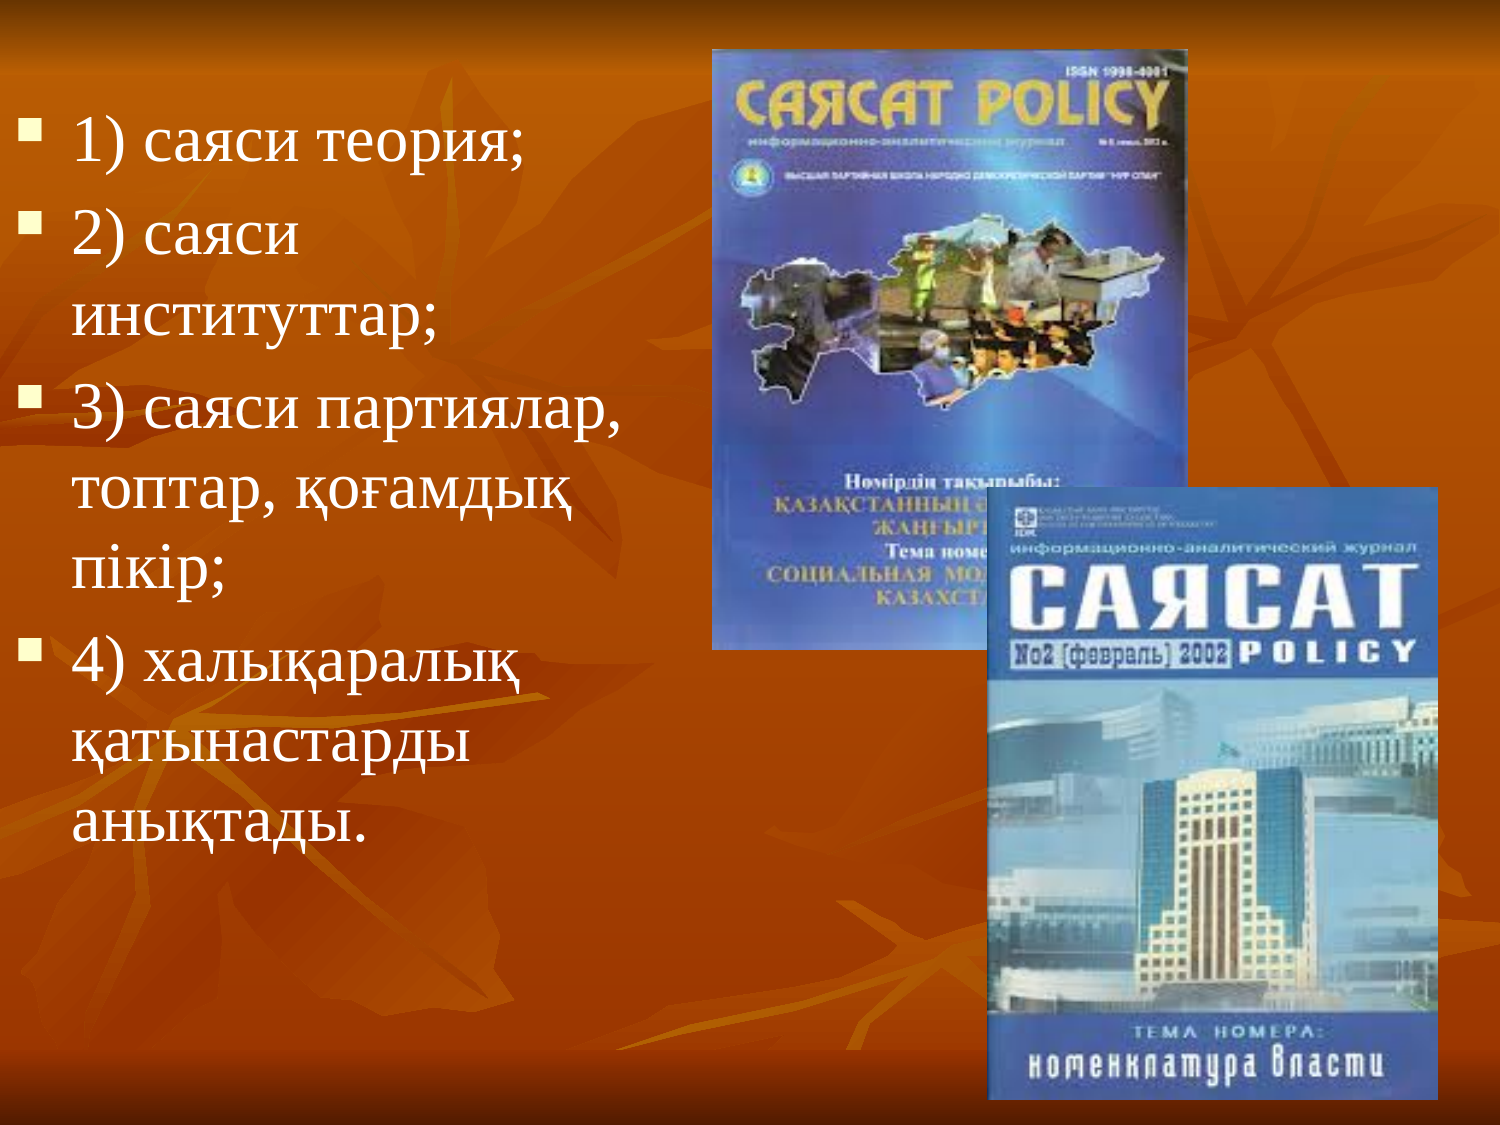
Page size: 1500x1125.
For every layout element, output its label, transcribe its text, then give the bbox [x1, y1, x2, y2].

picture [712, 49, 1438, 1101]
list 1) саяси теория; 2) саяси институттар; 3) саяси партиялар, топтар, қоғамдық пікір; 4) халықаралық қатынастарды анықтады. [0, 87, 663, 1125]
